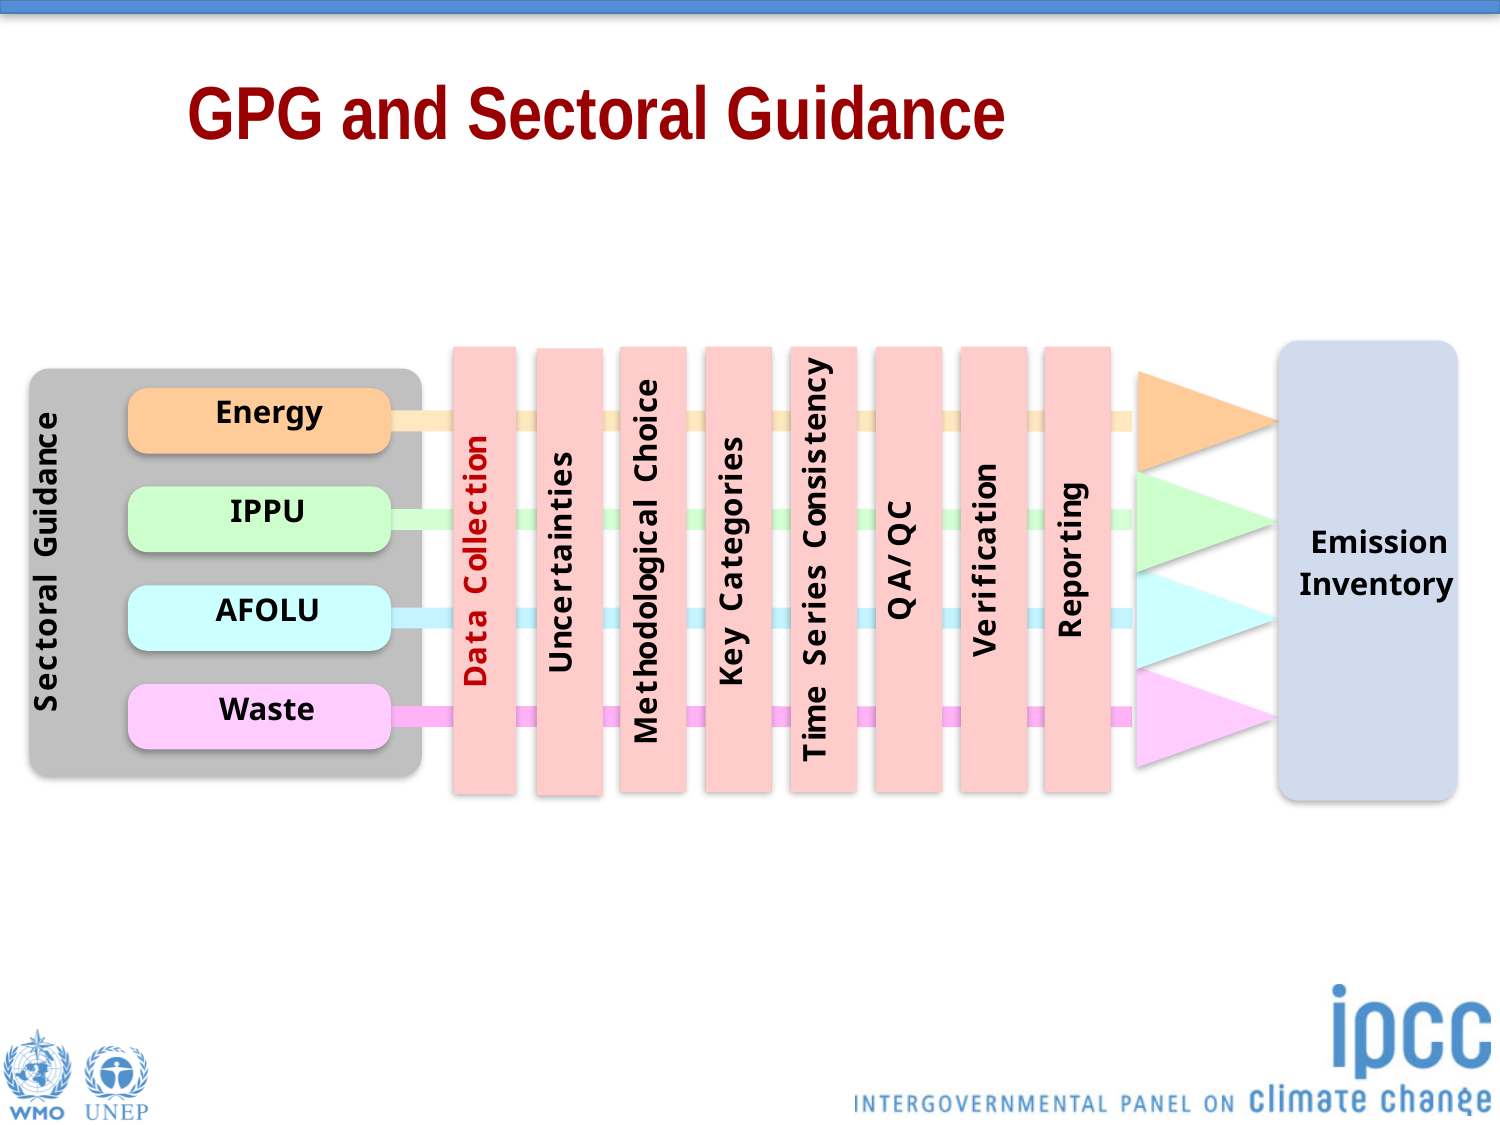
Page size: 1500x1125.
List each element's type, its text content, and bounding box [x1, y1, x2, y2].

picture [855, 984, 1491, 1116]
title GPG and Sectoral Guidance [172, 26, 1473, 193]
picture [0, 1027, 153, 1125]
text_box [23, 231, 1470, 878]
